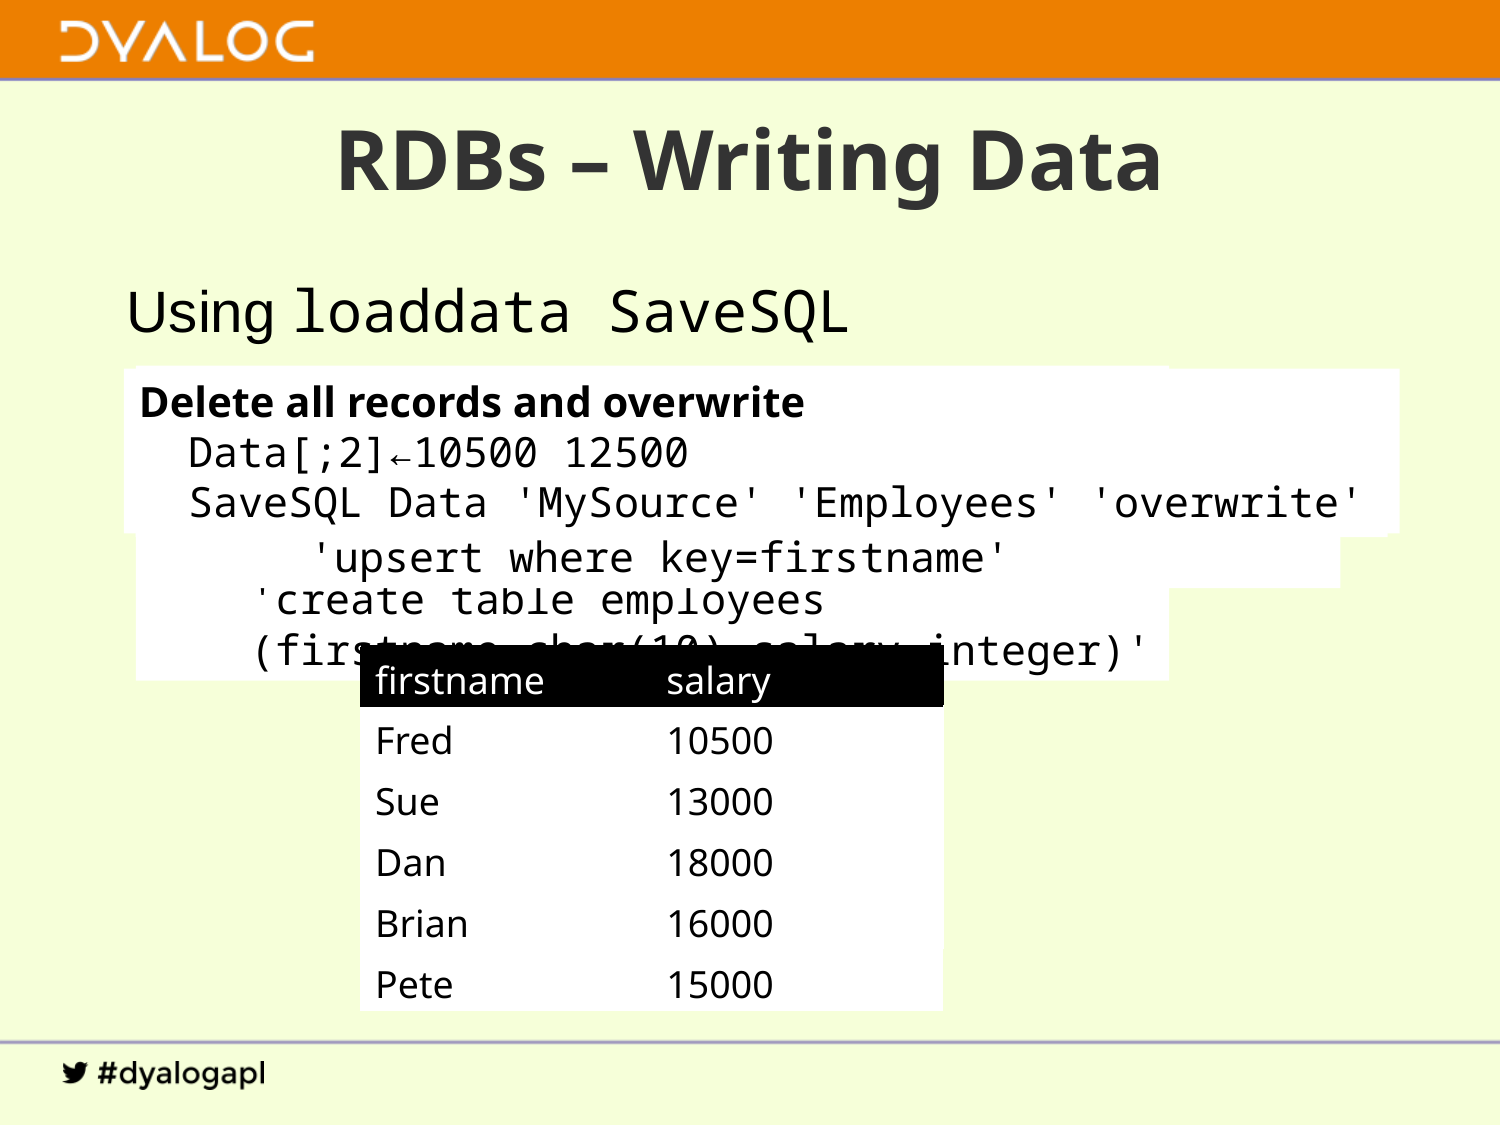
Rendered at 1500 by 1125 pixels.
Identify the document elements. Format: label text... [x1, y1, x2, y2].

table_cell Fred [360, 707, 651, 768]
picture [0, 0, 1500, 1125]
table_cell 15000 [651, 951, 943, 1011]
table_cell 16000 [651, 890, 943, 951]
table_header salary [651, 647, 943, 707]
table_cell Brian [360, 890, 651, 951]
title RDBs – Writing Data [112, 99, 1388, 268]
text_box Create a new table Data←2 2⍴'Fred' 10000 'Sue' 12000 SaveSQL Data 'MySource' 'Employees' 'create table employees (firstname char(10),salary integer)' [135, 538, 1170, 681]
table_cell Sue [360, 768, 651, 829]
table_cell 10500 [651, 707, 943, 768]
text_box Insert new records Data←2 2⍴'Dan' 18000 'Brian' 16000 SaveSQL Data 'MySource' 'Employees' 'insert' [135, 534, 1388, 538]
text_box Delete all records and overwrite Data[;2]←10500 12500 SaveSQL Data 'MySource' 'Employees' 'overwrite' [123, 368, 1400, 534]
subtitle Using loaddata SaveSQL [112, 268, 1388, 976]
table_header firstname [360, 647, 651, 707]
table_cell 13000 [651, 768, 943, 829]
table_cell Pete [360, 951, 651, 1011]
table_cell 18000 [651, 829, 943, 890]
table_cell Dan [360, 829, 651, 890]
text_box Update/Insert based on 1st column Data←2 2⍴'Sue' 13000 'Pete' 15000 SaveSQL Data 'MySource' 'Employees' 'upsert where key=firstname' [194, 538, 1341, 589]
